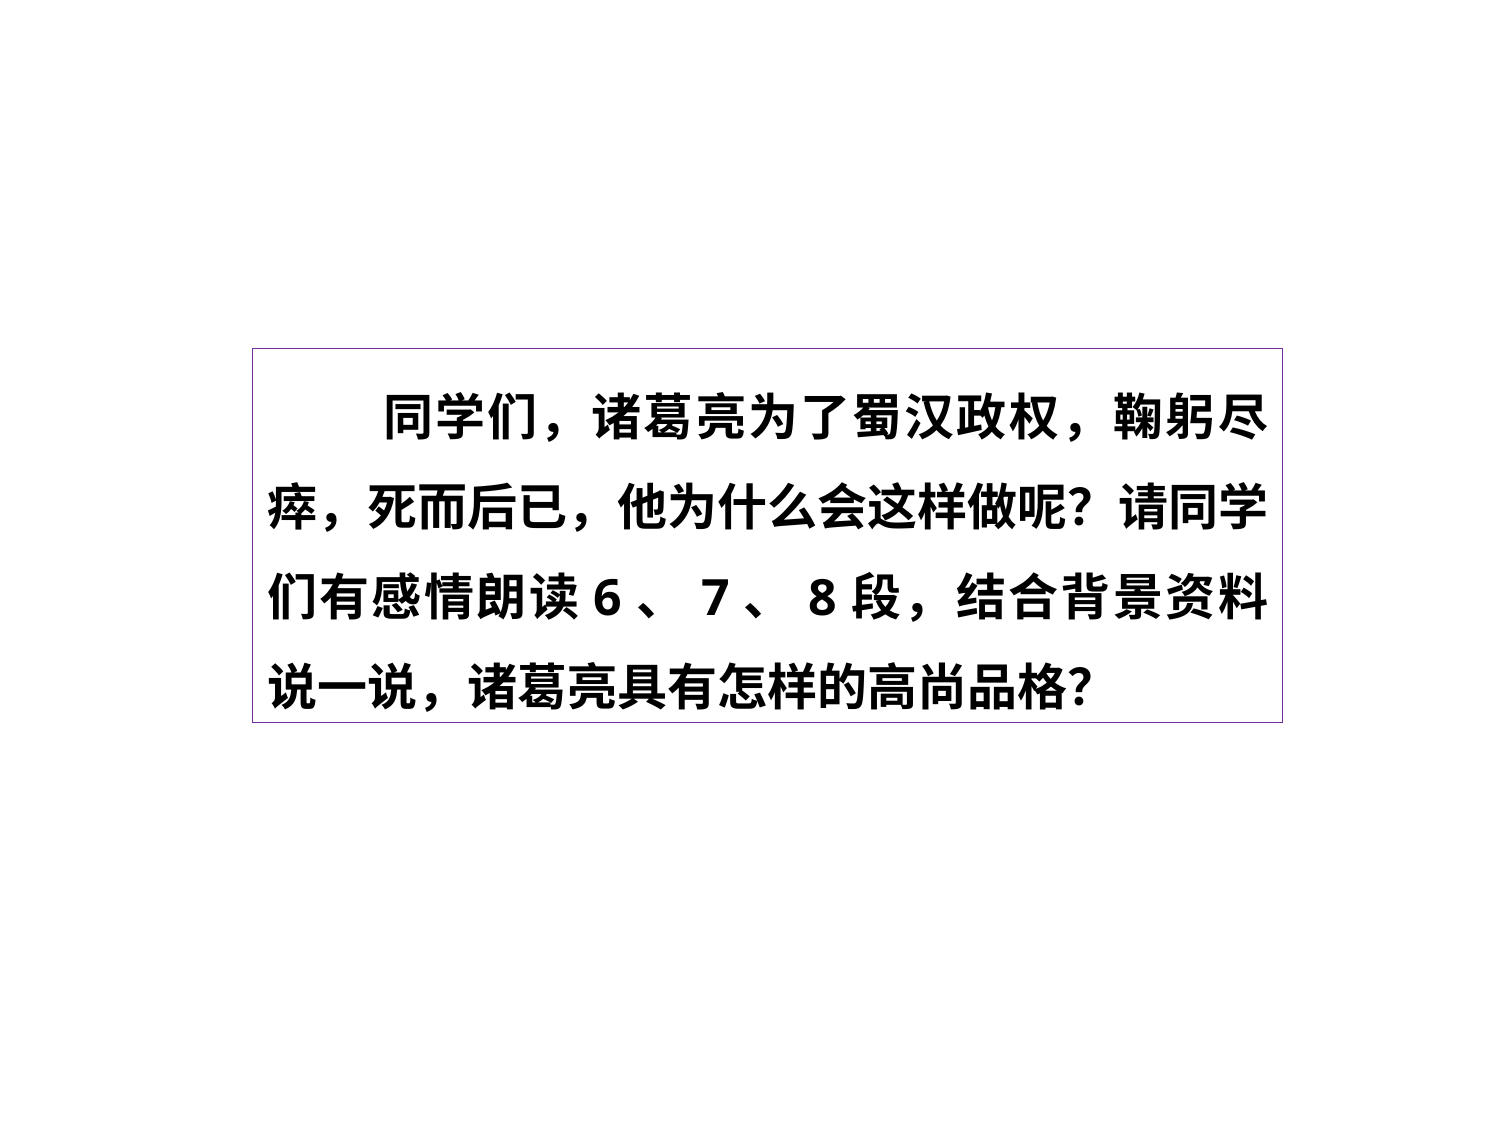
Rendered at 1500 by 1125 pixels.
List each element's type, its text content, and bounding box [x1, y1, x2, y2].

text_box 同学们，诸葛亮为了蜀汉政权，鞠躬尽瘁，死而后已，他为什么会这样做呢？请同学们有感情朗读6、7、8段，结合背景资料说一说，诸葛亮具有怎样的高尚品格？ [252, 348, 1283, 723]
